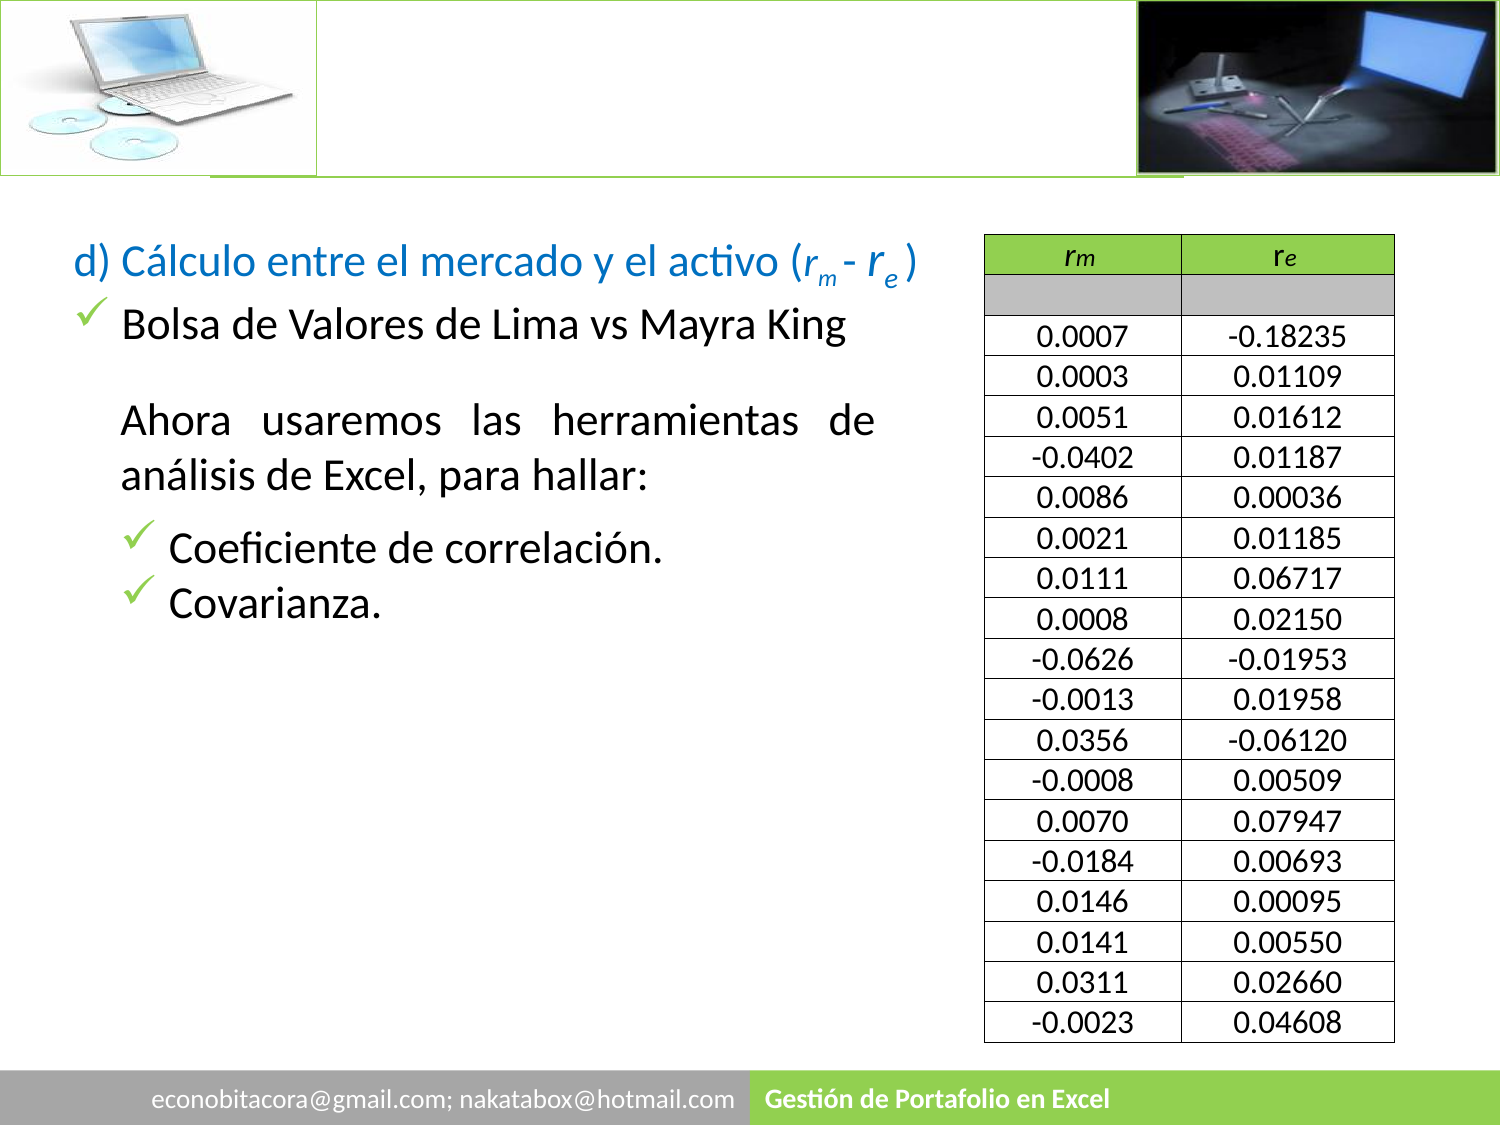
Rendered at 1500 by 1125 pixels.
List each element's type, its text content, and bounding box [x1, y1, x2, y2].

table_cell 0.01958 [1182, 679, 1394, 719]
table_cell 0.01185 [1182, 518, 1394, 557]
table_cell -0.0402 [985, 437, 1181, 476]
picture [1136, 0, 1500, 177]
table_cell 0.0070 [985, 800, 1181, 840]
table_cell 0.00550 [1182, 922, 1394, 961]
table_cell 0.01612 [1182, 396, 1394, 436]
table_cell 0.00095 [1182, 881, 1394, 921]
table_cell 0.0146 [985, 881, 1181, 921]
text_box d) Cálculo entre el mercado y el activo (rm - re ) Bolsa de Valores de Lima vs Mayra King [58, 210, 1453, 340]
table_cell 0.0356 [985, 720, 1181, 759]
table_cell 0.0021 [985, 518, 1181, 557]
table_cell 0.07947 [1182, 800, 1394, 840]
table_cell 0.00693 [1182, 841, 1394, 880]
table_cell -0.06120 [1182, 720, 1394, 759]
table_header re [1182, 235, 1394, 274]
table_cell 0.0141 [985, 922, 1181, 961]
table_cell 0.0007 [985, 316, 1181, 355]
table_cell -0.01953 [1182, 639, 1394, 678]
table_cell [985, 275, 1181, 315]
table_cell -0.0023 [985, 1002, 1181, 1042]
table_cell 0.0086 [985, 477, 1181, 517]
text_box Gestión de Portafolio en Excel [749, 1070, 1500, 1125]
table_cell -0.0008 [985, 760, 1181, 799]
table_cell [1182, 275, 1394, 315]
table_cell 0.01109 [1182, 356, 1394, 395]
table_cell 0.02660 [1182, 962, 1394, 1001]
text_box Ahora usaremos las herramientas de análisis de Excel, para hallar: Coeficiente de correlación. Covarianza. [105, 374, 891, 692]
table_cell 0.0051 [985, 396, 1181, 436]
table_cell 0.00509 [1182, 760, 1394, 799]
table_cell 0.06717 [1182, 558, 1394, 597]
table_cell 0.0003 [985, 356, 1181, 395]
table_cell -0.0013 [985, 679, 1181, 719]
table_cell 0.0008 [985, 598, 1181, 638]
table_header rm [985, 235, 1181, 274]
table_cell 0.0311 [985, 962, 1181, 1001]
table_cell 0.01187 [1182, 437, 1394, 476]
table_cell -0.18235 [1182, 316, 1394, 355]
table_cell -0.0184 [985, 841, 1181, 880]
picture [0, 0, 317, 177]
table_cell 0.0111 [985, 558, 1181, 597]
table_cell 0.02150 [1182, 598, 1394, 638]
table_cell 0.00036 [1182, 477, 1394, 517]
table_cell -0.0626 [985, 639, 1181, 678]
table_cell 0.04608 [1182, 1002, 1394, 1042]
text_box econobitacora@gmail.com; nakatabox@hotmail.com [0, 1070, 749, 1125]
text_box [318, 0, 1134, 178]
